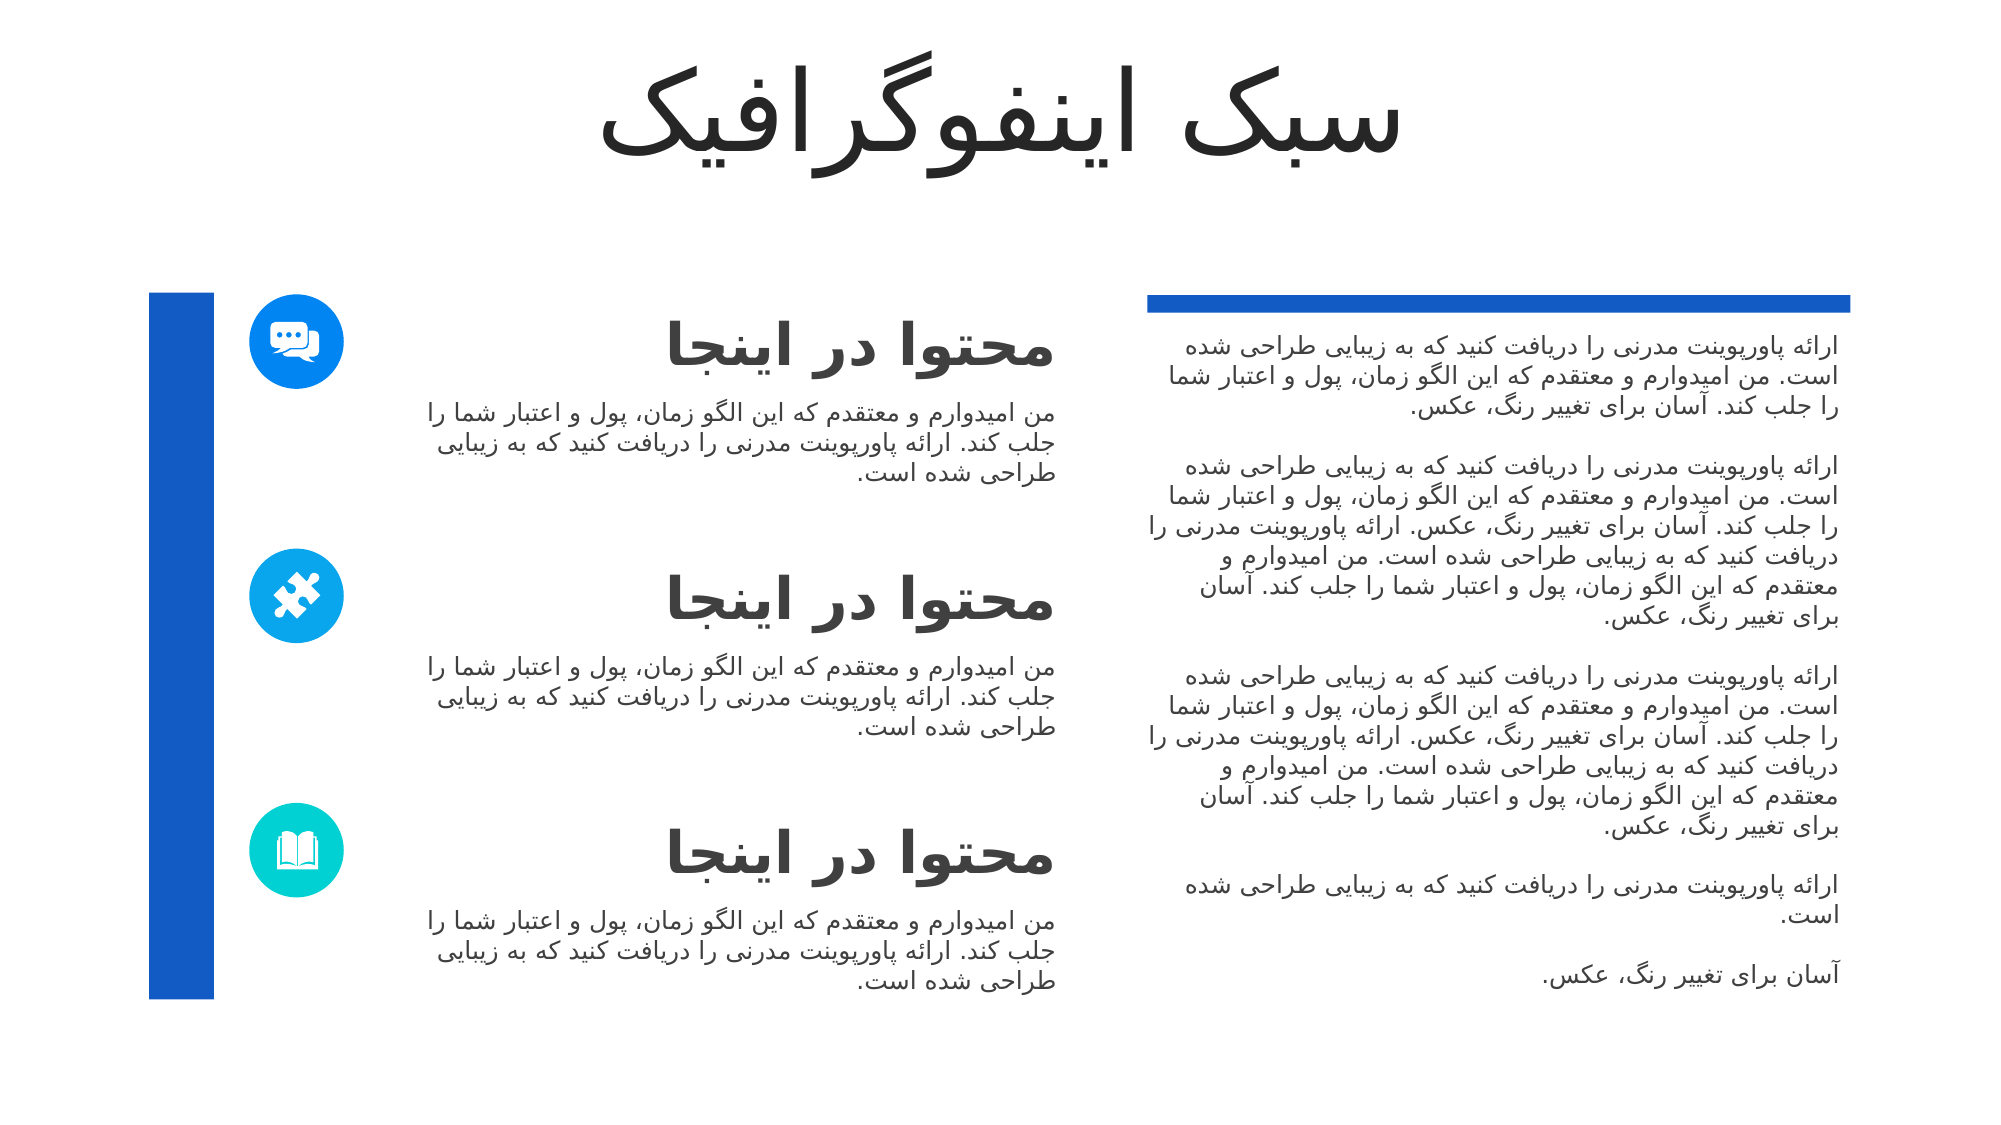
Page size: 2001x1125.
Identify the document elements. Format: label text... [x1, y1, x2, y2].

text_box [148, 292, 215, 1000]
text_box [1146, 294, 1851, 314]
text_box [248, 547, 345, 645]
text_box [269, 320, 321, 364]
text_box ارائه پاورپوینت مدرنی را دریافت کنید که به زیبایی طراحی شده است. من امیدوارم و معتقدم که این الگو زمان، پول و اعتبار شما را جلب کند. آسان برای تغییر رنگ، عکس. ارائه پاورپوینت مدرنی را دریافت کنید که به زیبایی طراحی شده است. من امیدوارم و معتقدم که این الگو زمان، پول و اعتبار شما را جلب کند. آسان برای تغییر رنگ، عکس. ارائه پاورپوینت مدرنی را دریافت کنید که به زیبایی طراحی شده است. من امیدوارم و معتقدم که این الگو زمان، پول و اعتبار شما را جلب کند. آسان برای تغییر رنگ، عکس. ارائه پاورپوینت مدرنی را دریافت کنید که به زیبایی طراحی شده است. من امیدوارم و معتقدم که این الگو زمان، پول و اعتبار شما را جلب کند. آسان برای تغییر رنگ، عکس. ارائه پاورپوینت مدرنی را دریافت کنید که به زیبایی طراحی شده است. من امیدوارم و معتقدم که این الگو زمان، پول و اعتبار شما را جلب کند. آسان برای تغییر رنگ، عکس. ارائه پاورپوینت مدرنی را دریافت کنید که به زیبایی طراحی شده است. آسان برای تغییر رنگ، عکس. [1131, 322, 1855, 997]
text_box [367, 298, 1072, 465]
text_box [367, 553, 1072, 719]
text_box [248, 293, 345, 390]
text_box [367, 807, 1072, 974]
text_box [248, 801, 345, 899]
list سبک اینفوگرافیک [53, 55, 1952, 175]
text_box [276, 829, 320, 871]
text_box [272, 570, 322, 621]
